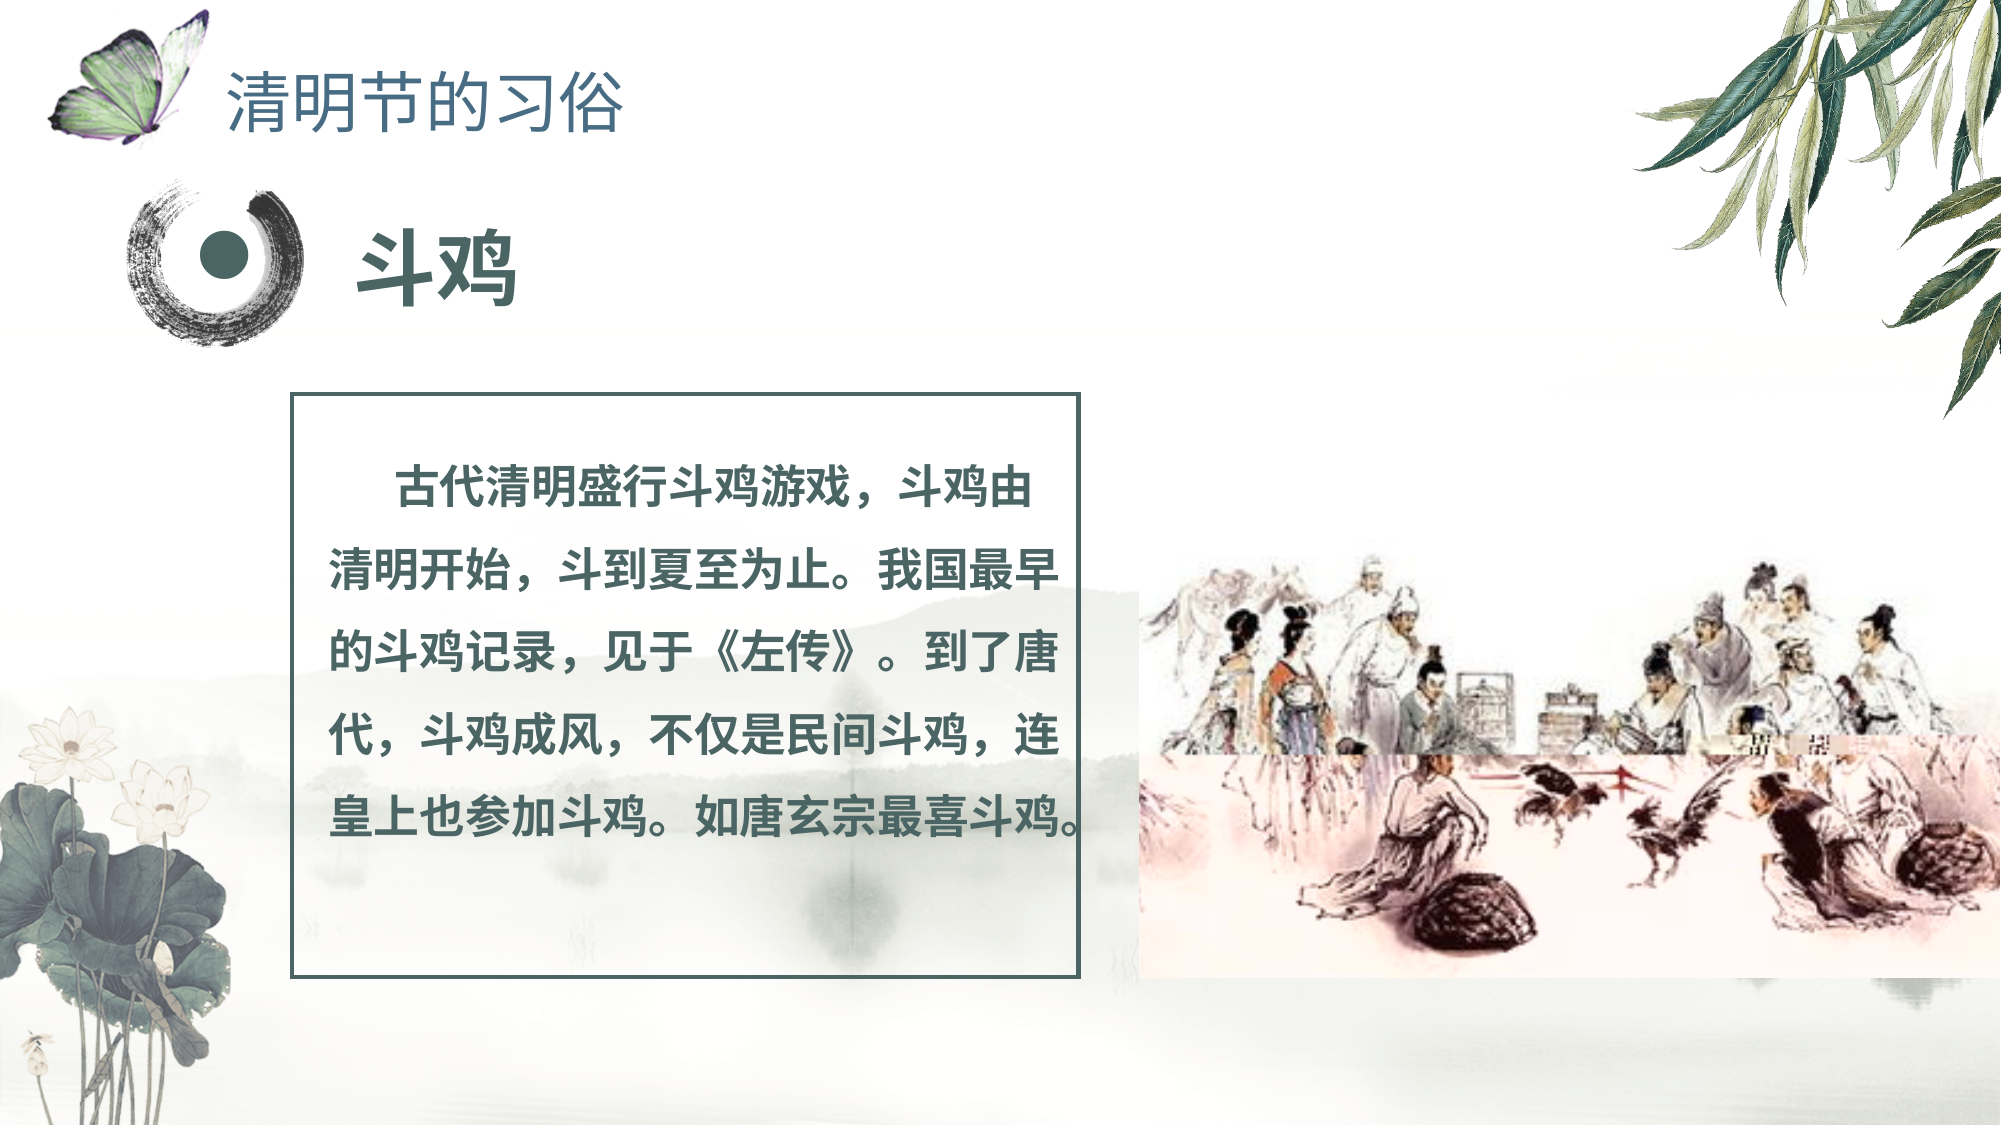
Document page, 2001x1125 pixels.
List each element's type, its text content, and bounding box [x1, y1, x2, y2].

picture [111, 168, 314, 370]
text_box 斗鸡 [178, 108, 994, 369]
picture [46, 7, 211, 150]
picture [1139, 518, 2000, 978]
picture [0, 306, 231, 1125]
picture [1618, 0, 2001, 433]
text_box 清明节的习俗 [211, 53, 641, 108]
text_box [291, 393, 1080, 978]
